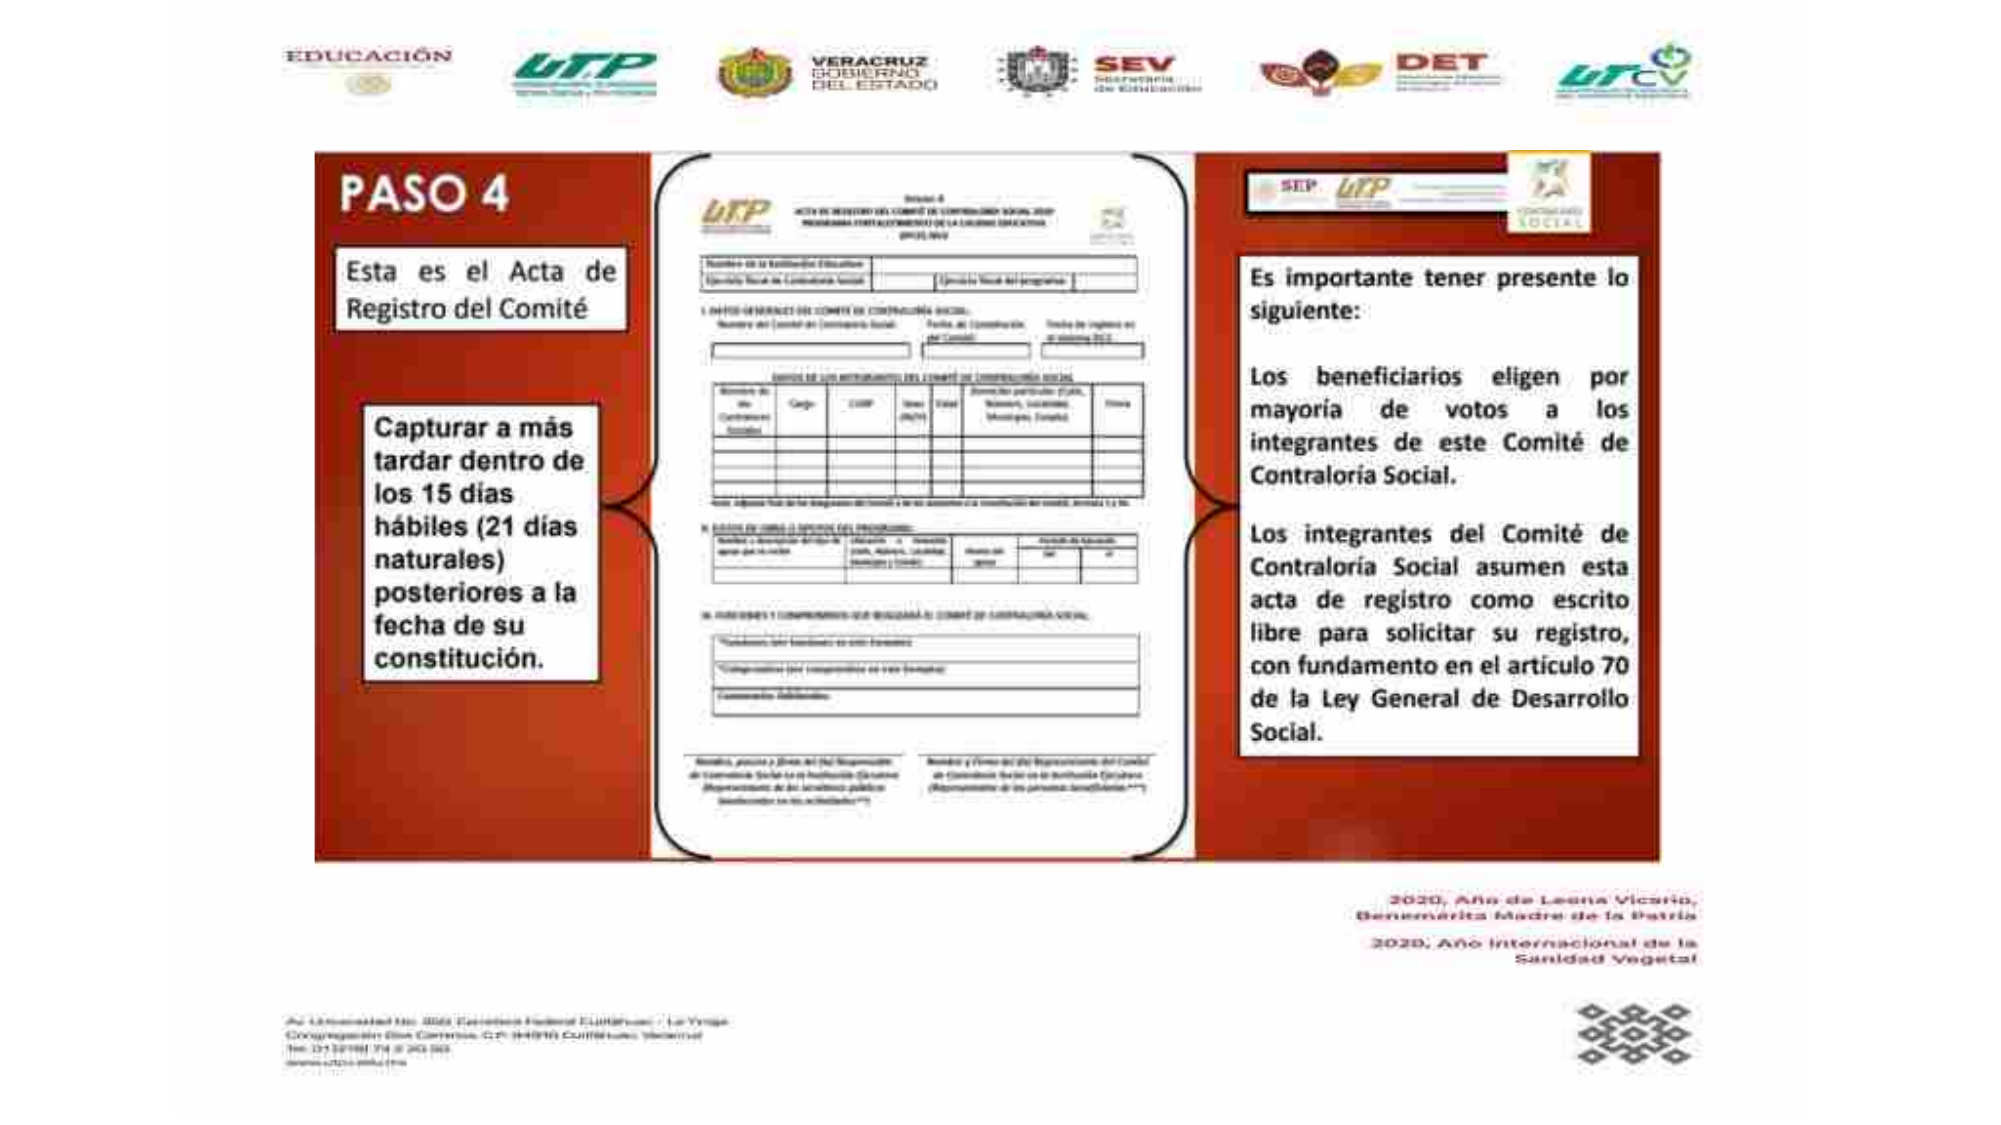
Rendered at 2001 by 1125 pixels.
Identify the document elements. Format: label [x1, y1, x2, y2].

picture [173, 0, 1805, 1117]
